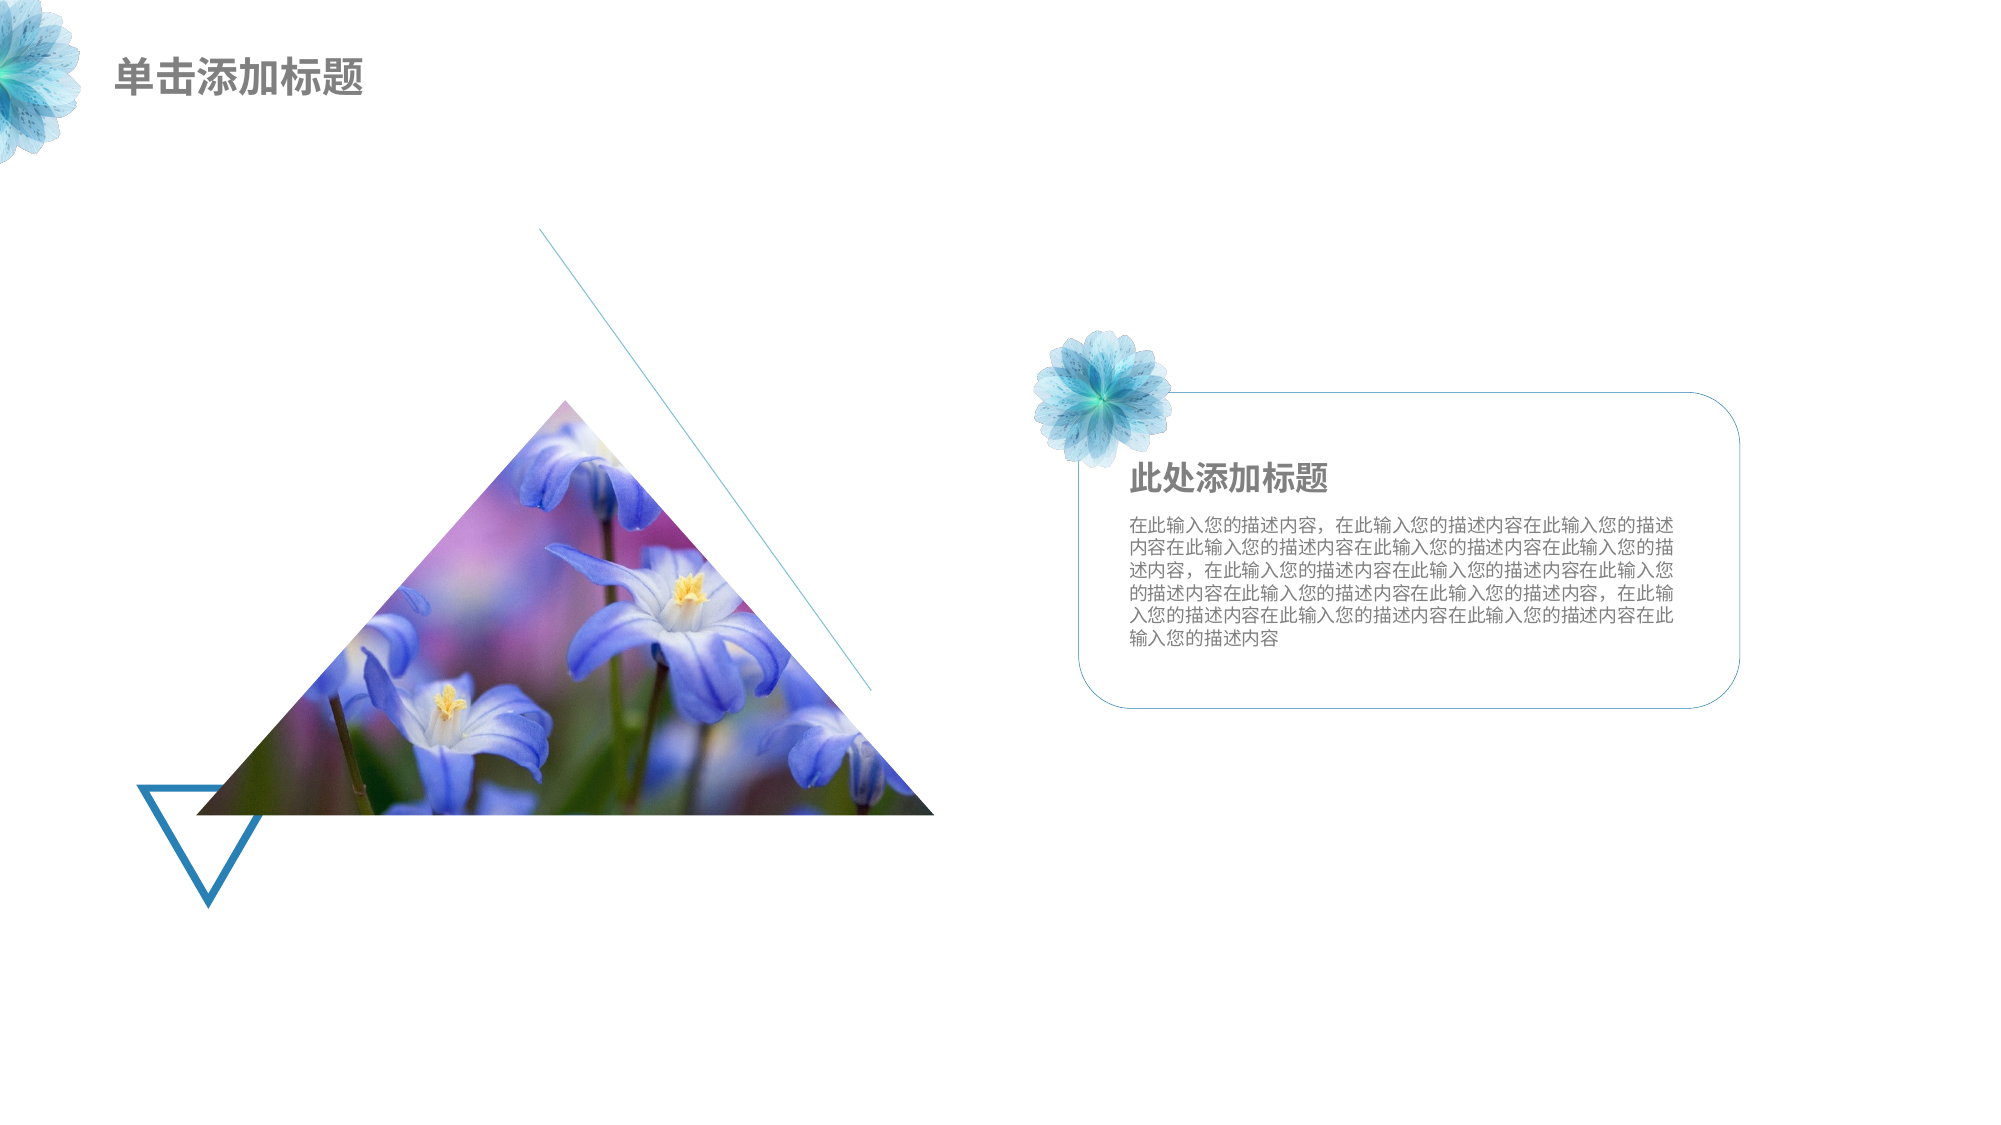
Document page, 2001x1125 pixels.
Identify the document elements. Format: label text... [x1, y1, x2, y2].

text_box 在此输入您的描述内容，在此输入您的描述内容在此输入您的描述内容在此输入您的描述内容在此输入您的描述内容在此输入您的描述内容，在此输入您的描述内容在此输入您的描述内容在此输入您的描述内容在此输入您的描述内容在此输入您的描述内容，在此输入您的描述内容在此输入您的描述内容在此输入您的描述内容在此输入您的描述内容 [1114, 506, 1689, 682]
text_box [1077, 391, 1741, 710]
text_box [539, 228, 872, 400]
text_box 此处添加标题 [1114, 450, 1537, 505]
text_box 单击添加标题 [98, 43, 594, 108]
picture [196, 400, 935, 816]
picture [1033, 330, 1172, 468]
text_box [136, 784, 263, 909]
picture [0, 0, 81, 164]
